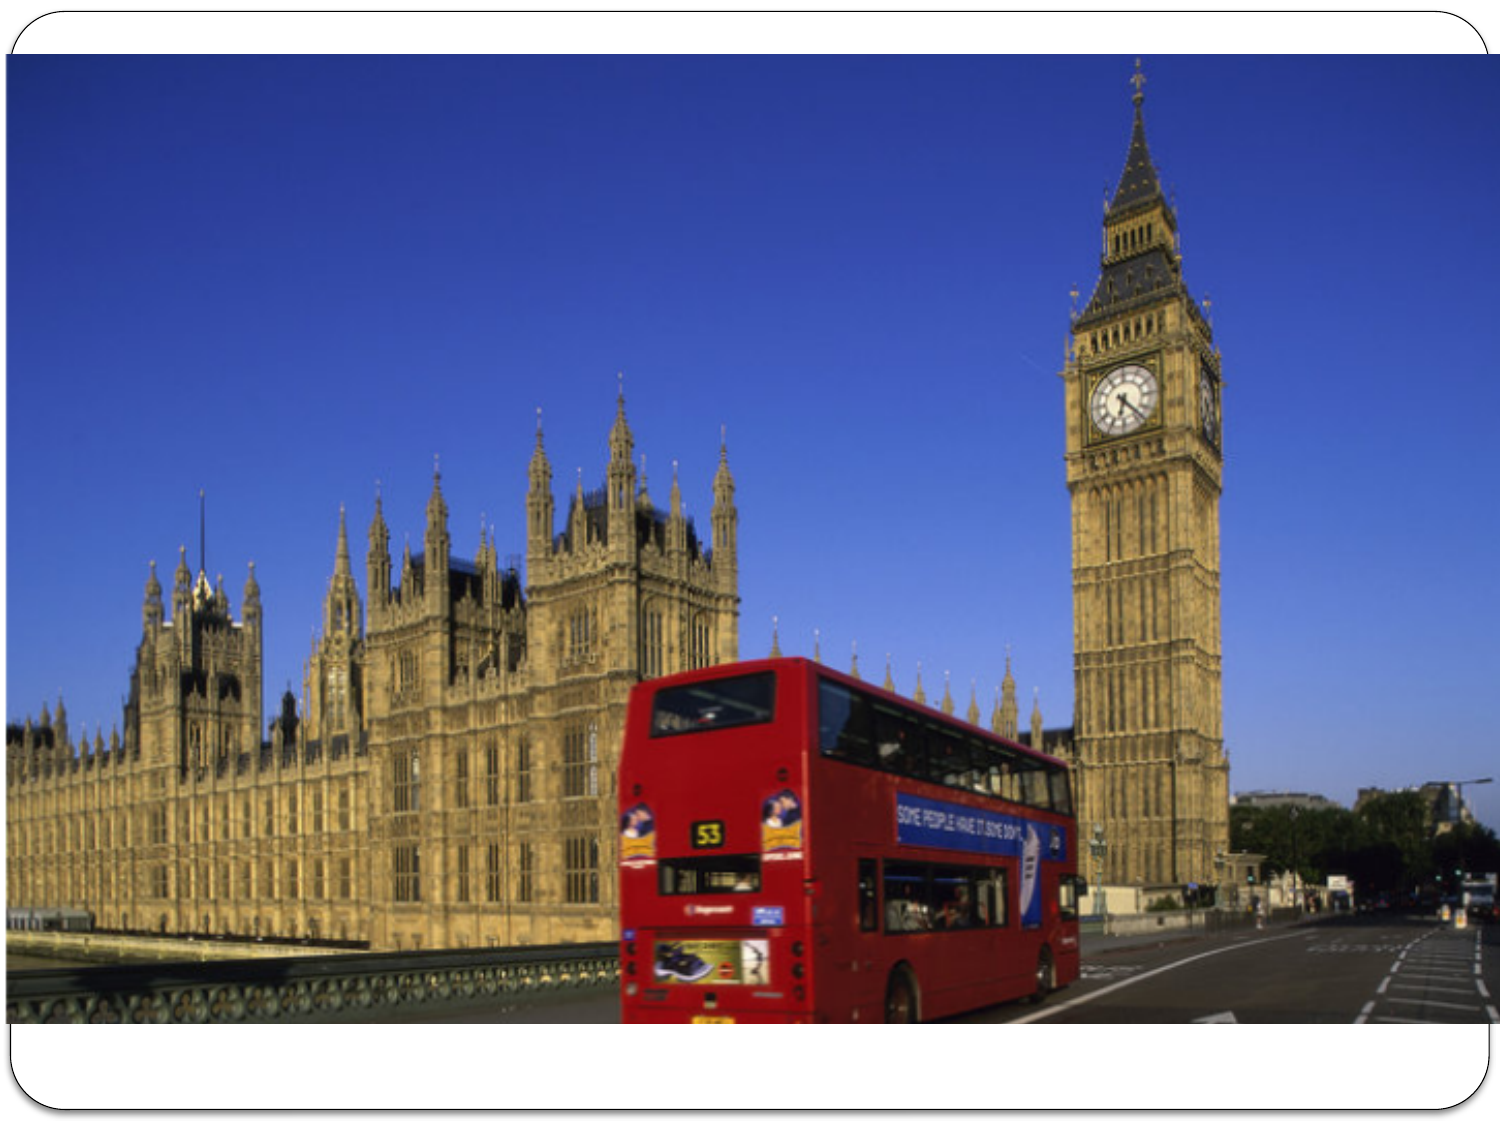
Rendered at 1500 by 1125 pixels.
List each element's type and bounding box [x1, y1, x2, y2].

picture [0, 54, 1500, 1024]
